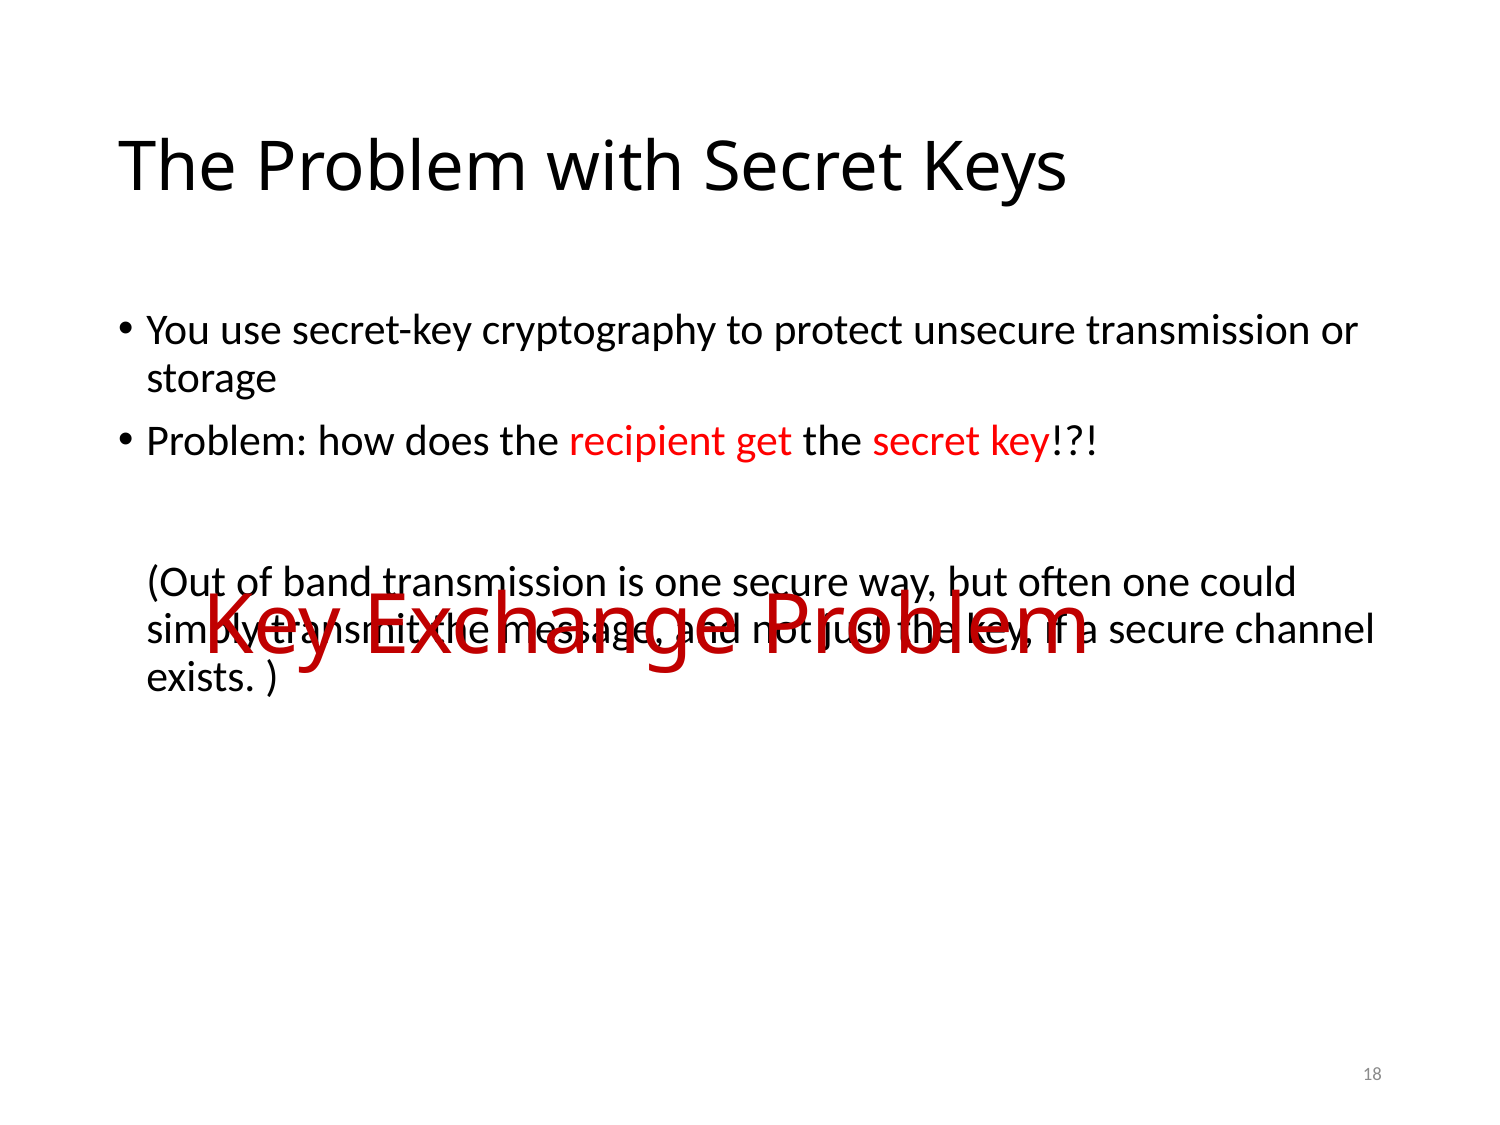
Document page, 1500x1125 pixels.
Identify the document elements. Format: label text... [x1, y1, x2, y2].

text_box Key Exchange Problem [187, 562, 1375, 678]
list You use secret-key cryptography to protect unsecure transmission or storage Problem: how does the recipient get the secret key!?! (Out of band transmission is one secure way, but often one could simply transmit the message, and not just the key, if a secure channel exists. ) [103, 299, 1397, 1014]
title The Problem with Secret Keys [103, 59, 1397, 278]
slide_number 18 [1059, 1042, 1397, 1103]
